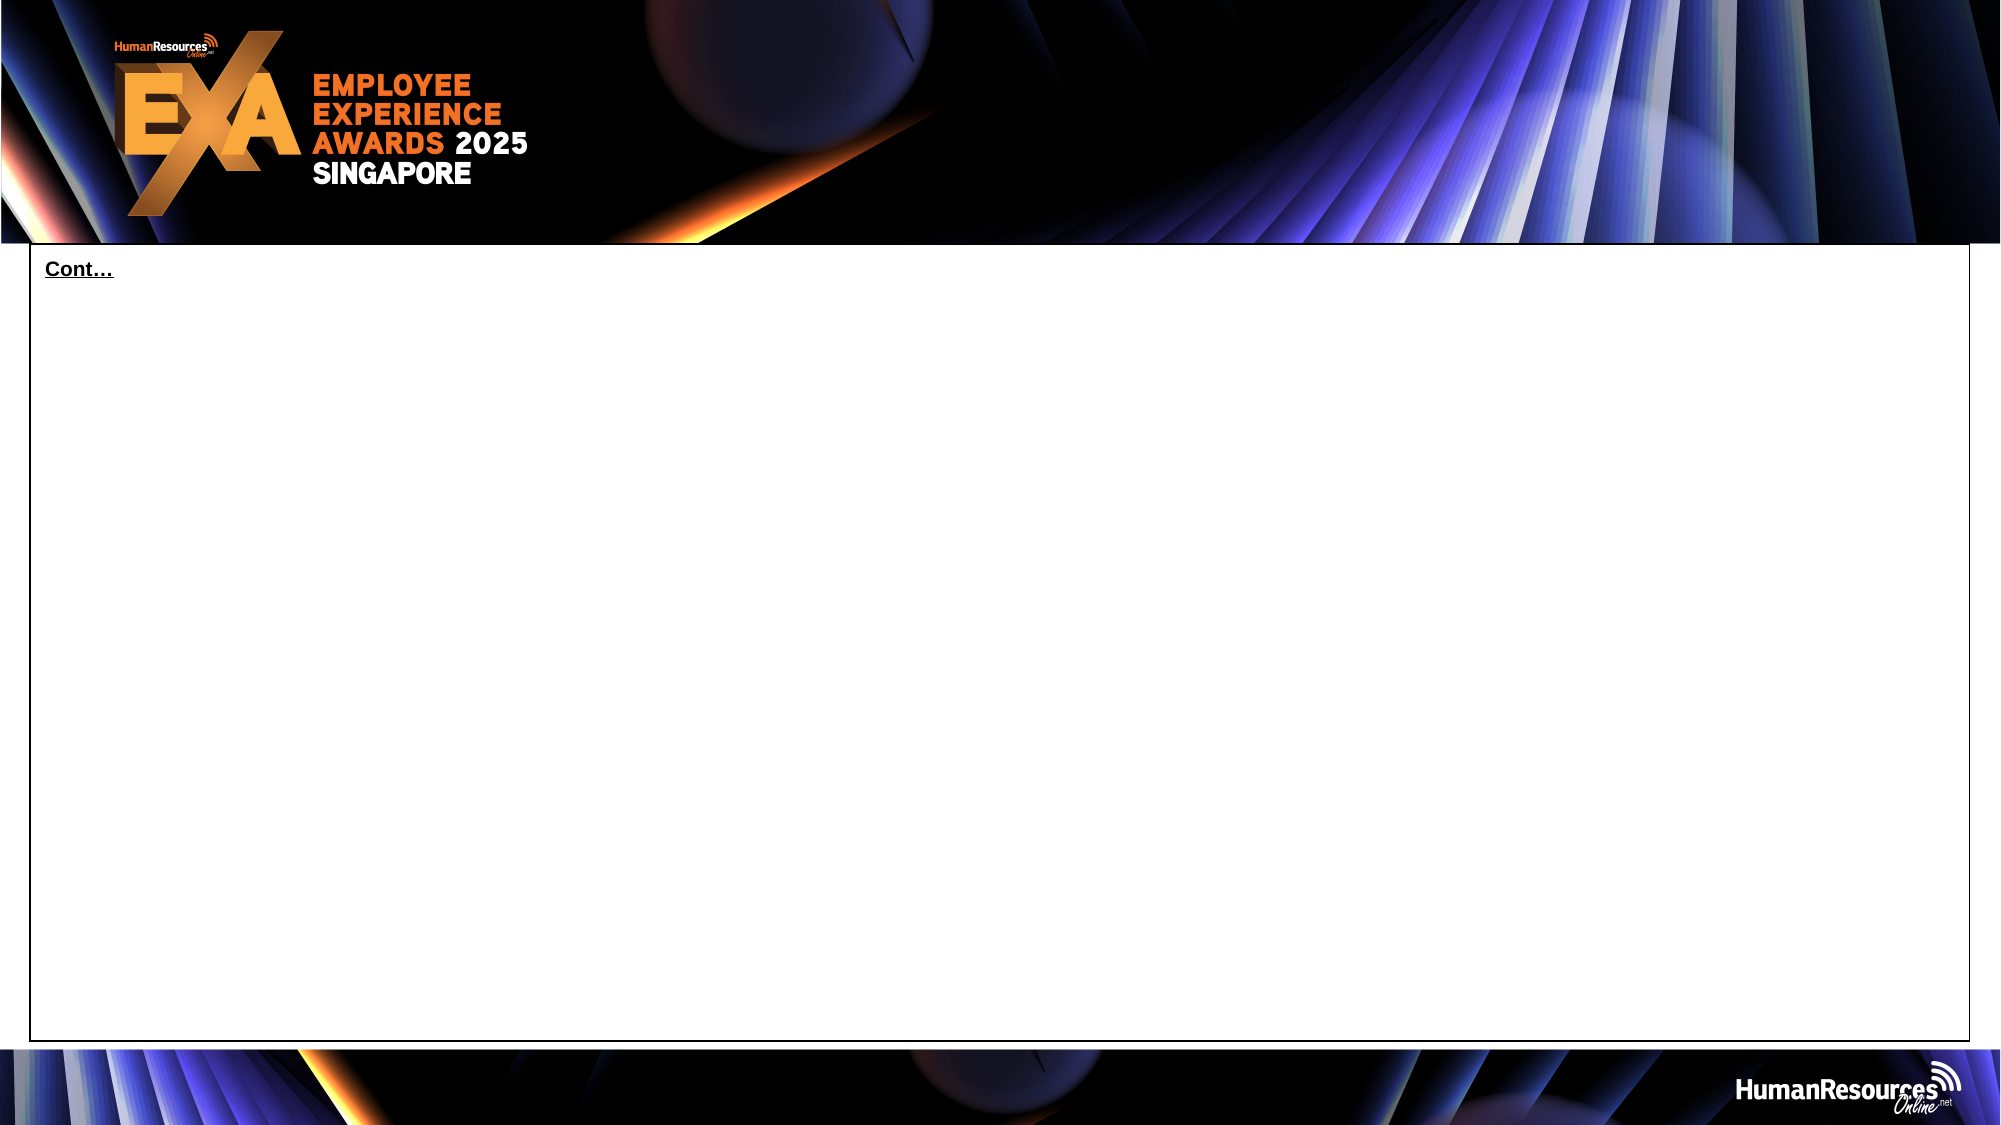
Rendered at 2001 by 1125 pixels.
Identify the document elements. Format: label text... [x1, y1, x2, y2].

text_box Cont… [30, 243, 1970, 1042]
picture [0, 0, 2001, 1125]
